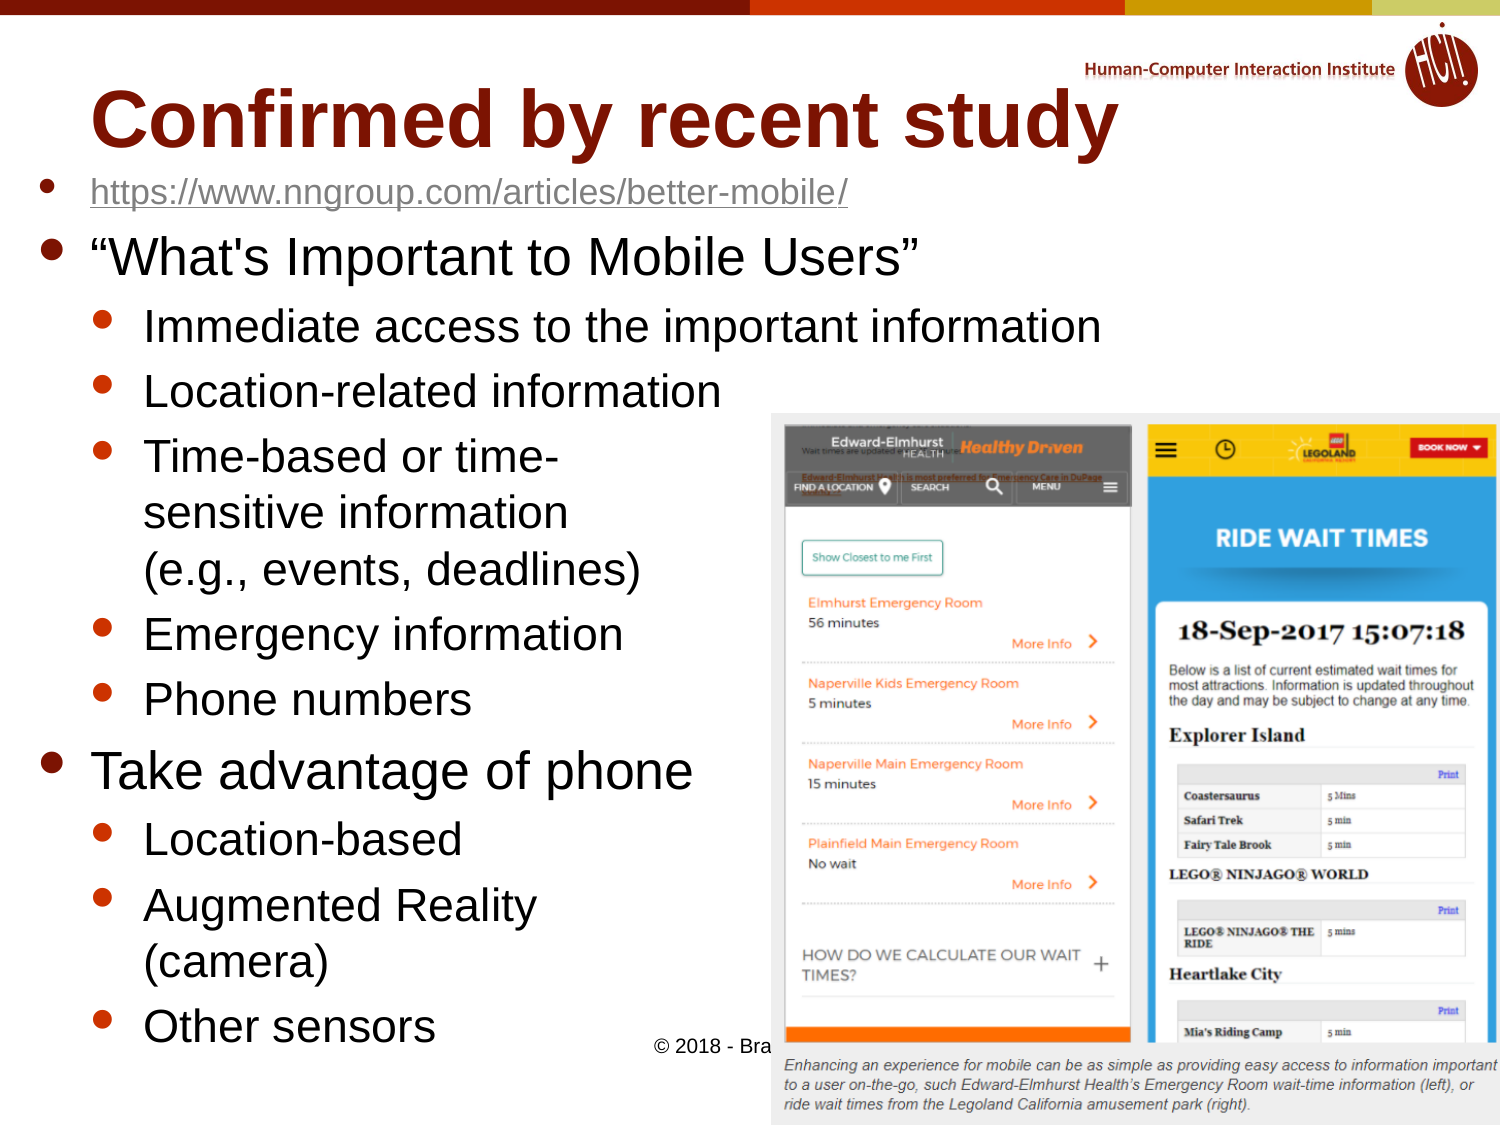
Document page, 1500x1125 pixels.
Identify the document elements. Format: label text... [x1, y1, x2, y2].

list https://www.nngroup.com/articles/better-mobile/ “What's Important to Mobile Users” Immediate access to the important information Location-related information Time-based or time- sensitive information (e.g., events, deadlines) Emergency information Phone numbers Take advantage of phone Location-based Augmented Reality (camera) Other sensors [22, 160, 1374, 1068]
picture [771, 412, 1500, 1125]
title Confirmed by recent study [74, 19, 1313, 160]
footer © 2018 - Brad Myers [512, 1024, 766, 1101]
picture [1313, 22, 1478, 107]
